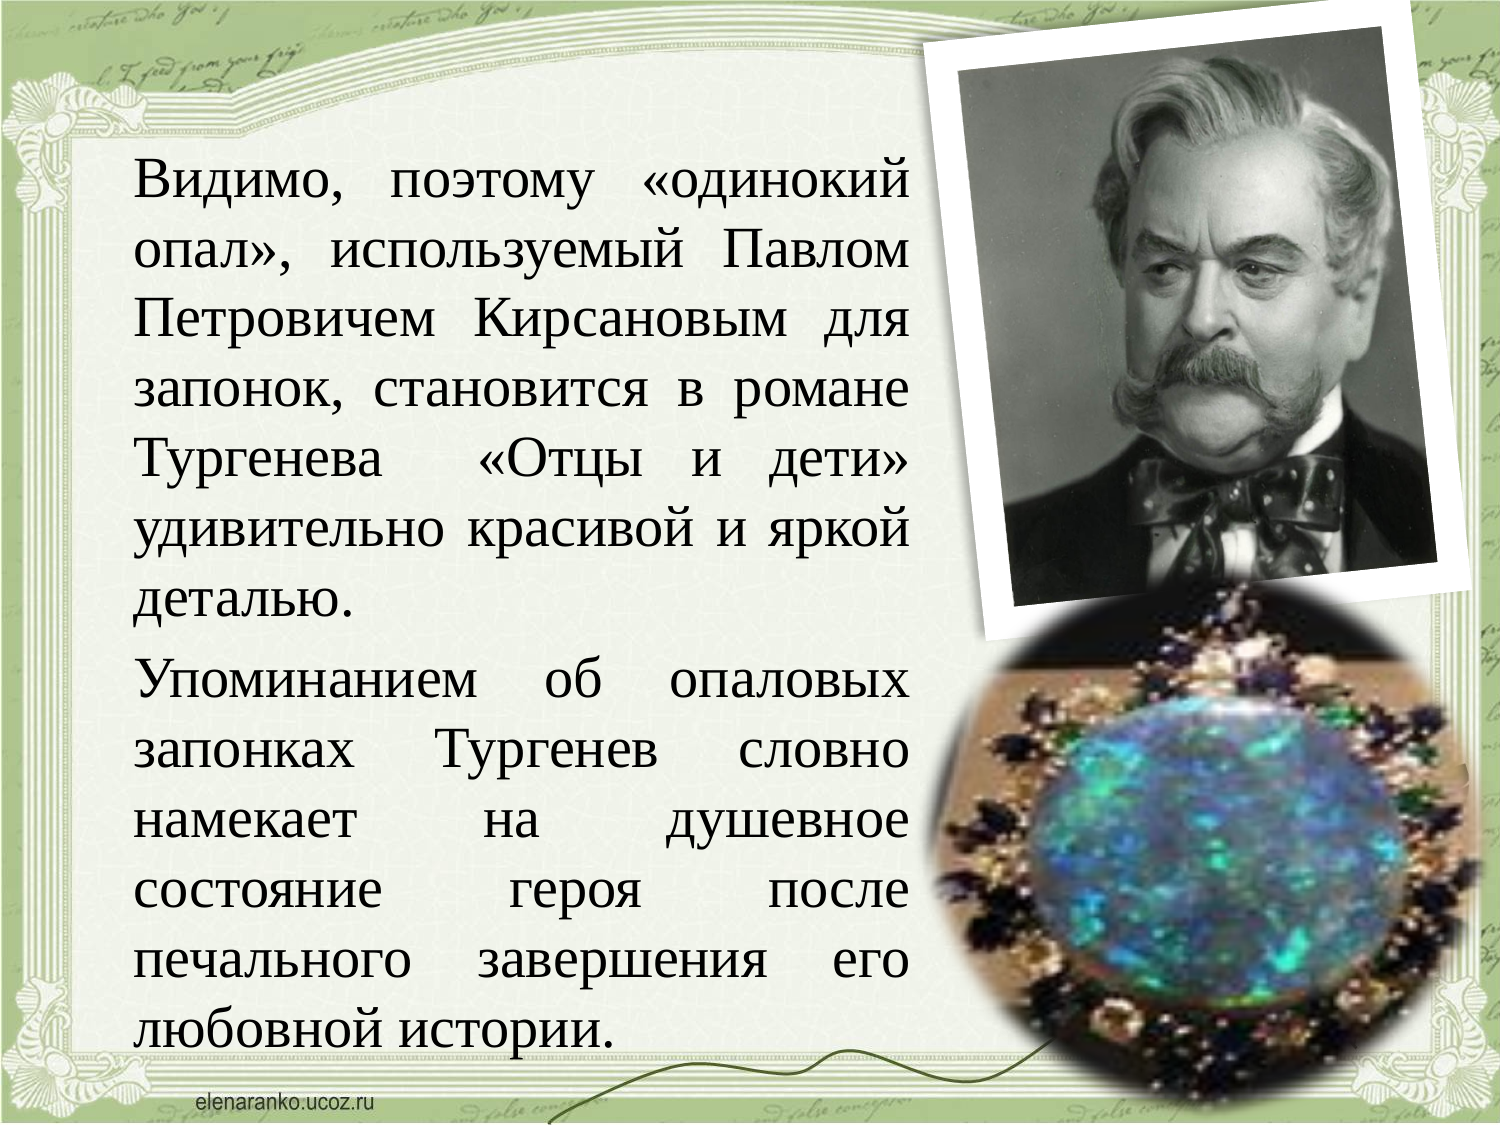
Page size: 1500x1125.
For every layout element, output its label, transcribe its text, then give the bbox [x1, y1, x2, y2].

picture [0, 0, 1500, 1125]
list Видимо, поэтому «одинокий опал», используемый Павлом Петровичем Кирсановым для запонок, становится в романе Тургенева «Отцы и дети» удивительно красивой и яркой деталью. Упоминанием об опаловых запонках Тургенев словно намекает на душевное состояние героя после печального завершения его любовной истории. [118, 35, 926, 1067]
